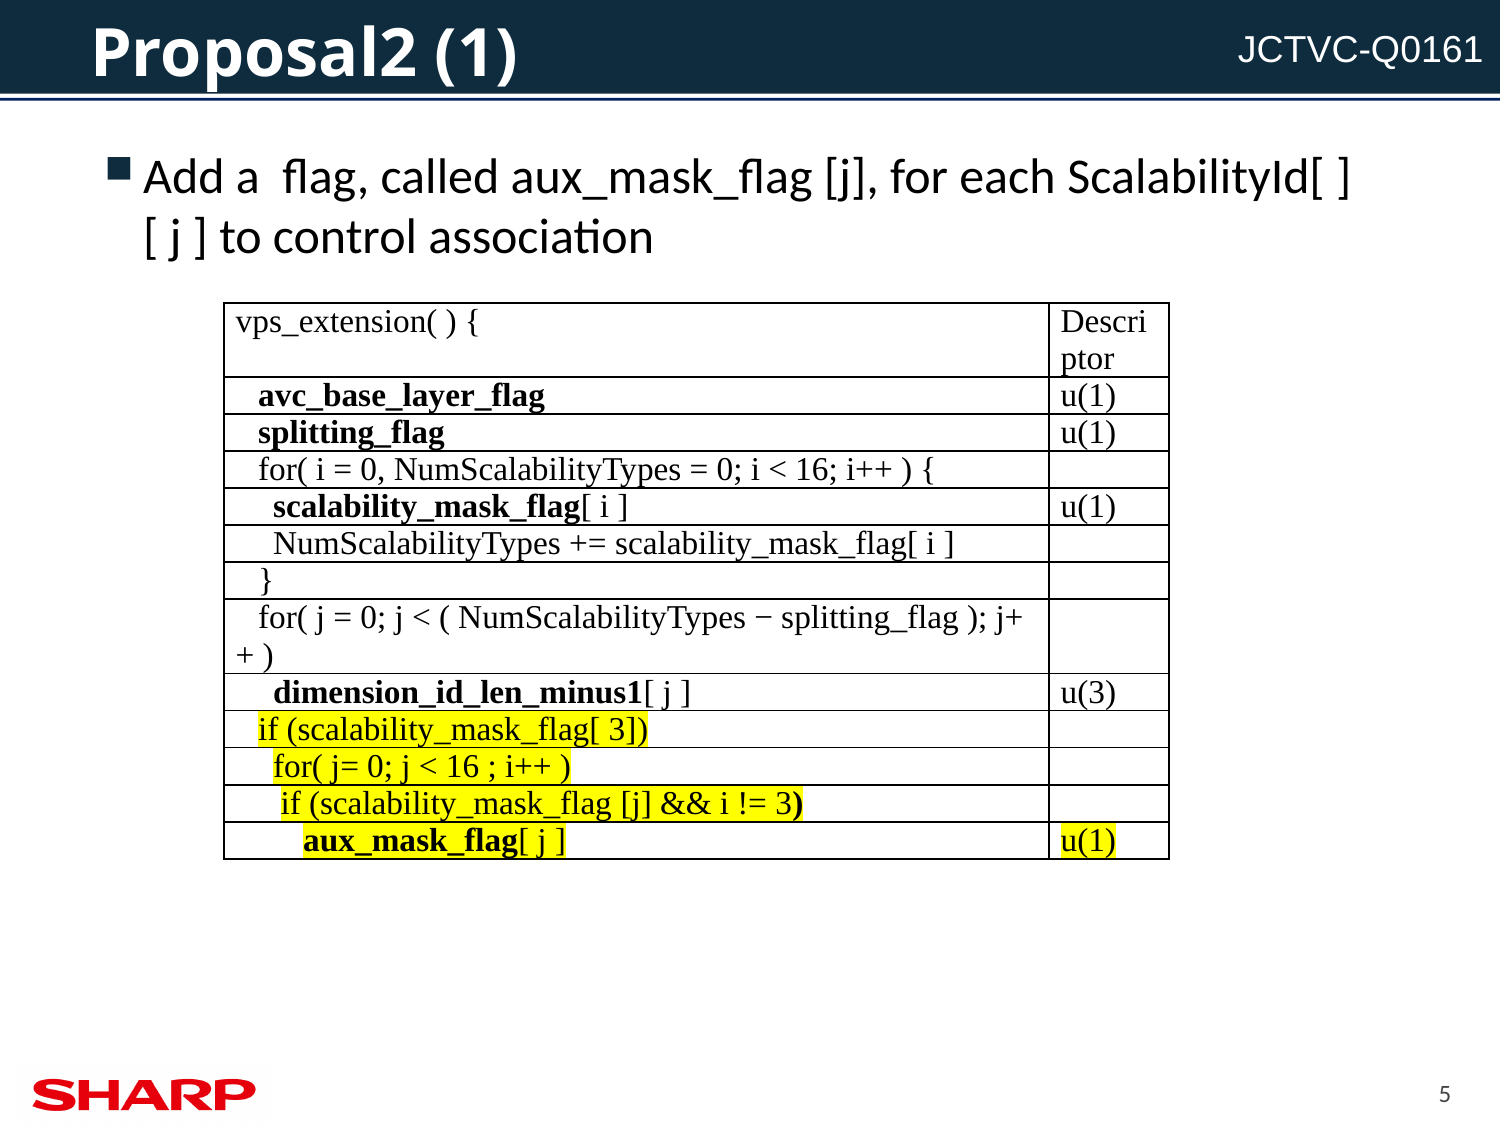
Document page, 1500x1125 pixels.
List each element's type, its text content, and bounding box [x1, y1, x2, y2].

table_cell [1050, 526, 1168, 561]
table_cell [1050, 452, 1168, 487]
table_cell u(1) [1050, 415, 1168, 450]
table_cell u(1) [1050, 378, 1168, 413]
table_cell for( j = 0; j < ( NumScalabilityTypes − splitting_flag ); j++ ) [225, 600, 1048, 673]
table_cell dimension_id_len_minus1[ j ] [225, 674, 1048, 710]
table_cell [1050, 711, 1168, 747]
title Proposal2 (1) [74, 15, 1426, 85]
table_cell u(1) [1050, 823, 1168, 858]
table_cell if (scalability_mask_flag[ 3]) [225, 711, 1048, 747]
table_cell for( i = 0, NumScalabilityTypes = 0; i < 16; i++ ) { [225, 452, 1048, 487]
table_cell NumScalabilityTypes += scalability_mask_flag[ i ] [225, 526, 1048, 561]
table_header Descriptor [1050, 304, 1168, 376]
table_cell [1050, 786, 1168, 821]
list Add a flag, called aux_mask_flag [j], for each ScalabilityId[ ][ j ] to control association [74, 128, 1426, 1051]
table_cell u(1) [1050, 489, 1168, 524]
table_cell u(3) [1050, 674, 1168, 710]
table_cell for( j= 0; j < 16 ; i++ ) [225, 748, 1048, 784]
table_cell scalability_mask_flag[ i ] [225, 489, 1048, 524]
table_cell splitting_flag [225, 415, 1048, 450]
table_cell aux_mask_flag[ j ] [225, 823, 1048, 858]
table_cell [1050, 563, 1168, 598]
table_cell avc_base_layer_flag [225, 378, 1048, 413]
picture [17, 1064, 271, 1125]
slide_number 5 [1345, 1062, 1467, 1108]
table_cell if (scalability_mask_flag [j] && i != 3) [225, 786, 1048, 821]
table_cell } [225, 563, 1048, 598]
table_header vps_extension( ) { [225, 304, 1048, 376]
table_cell [1050, 600, 1168, 673]
table_cell [1050, 748, 1168, 784]
